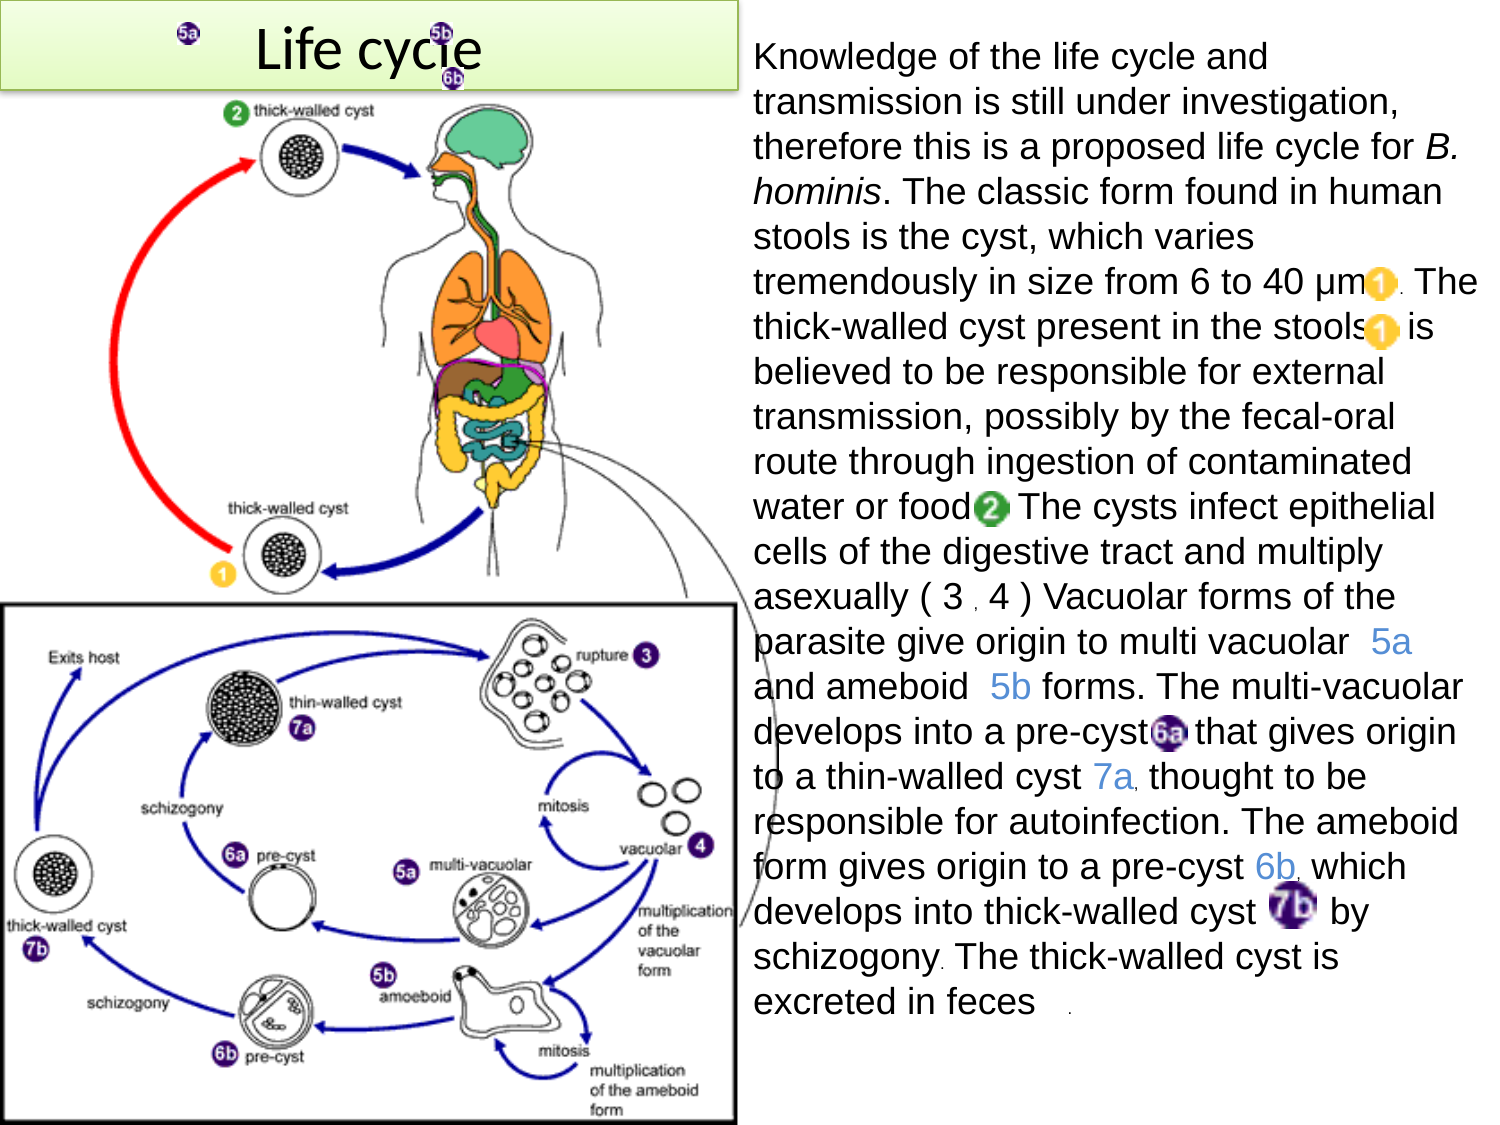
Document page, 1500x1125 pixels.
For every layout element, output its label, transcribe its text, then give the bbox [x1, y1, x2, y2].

picture [177, 22, 200, 45]
picture [1363, 314, 1400, 351]
picture [1269, 881, 1318, 929]
picture [429, 22, 453, 45]
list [0, 99, 779, 1125]
picture [1151, 715, 1188, 752]
text_box Knowledge of the life cycle and transmission is still under investigation, therefore this is a proposed life cycle for B. hominis. The classic form found in human stools is the cyst, which varies tremendously in size from 6 to 40 μm . The thick-walled cyst present in the stools is believed to be responsible for external transmission, possibly by the fecal-oral route through ingestion of contaminated water or food . The cysts infect epithelial cells of the digestive tract and multiply asexually ( 3 , 4 ) Vacuolar forms of the parasite give origin to multi vacuolar 5a and ameboid 5b forms. The multi-vacuolar develops into a pre-cyst that gives origin to a thin-walled cyst 7a, thought to be responsible for autoinfection. The ameboid form gives origin to a pre-cyst 6b, which develops into thick-walled cyst by schizogony. The thick-walled cyst is excreted in feces . [738, 25, 1500, 1030]
picture [441, 67, 465, 90]
title Life cycle [0, 0, 739, 91]
picture [974, 491, 1010, 528]
picture [1363, 266, 1399, 301]
